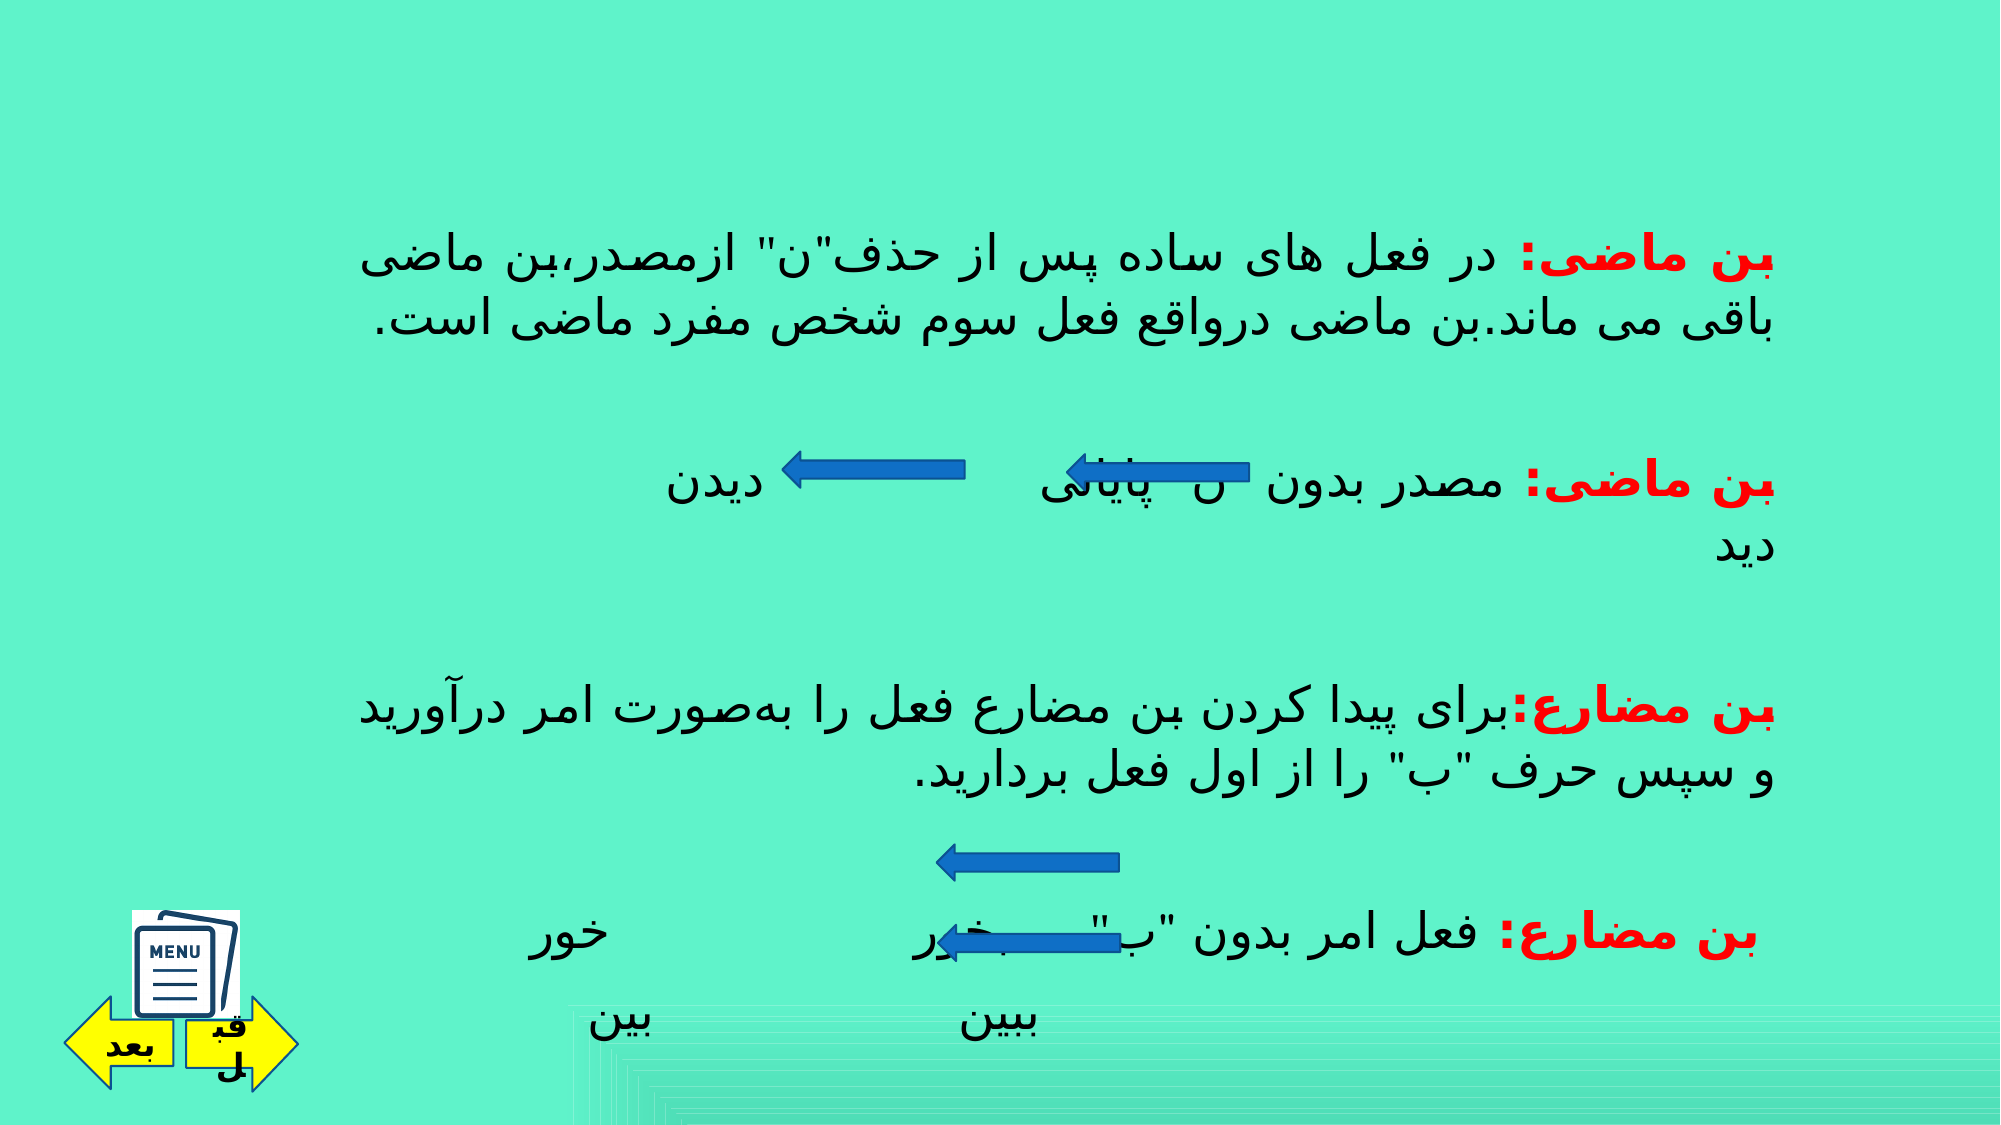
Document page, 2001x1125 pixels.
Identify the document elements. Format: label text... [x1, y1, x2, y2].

text_box [1066, 453, 1251, 492]
text_box قبل [185, 995, 299, 1093]
text_box [937, 923, 1122, 963]
picture [132, 910, 240, 1018]
text_box بعد [63, 995, 175, 1091]
text_box بن ماضی: در فعل های ساده پس از حذف"ن" ازمصدر،بن ماضی باقی می ماند.بن ماضی درواقع فعل سوم شخص مفرد ماضی است. بن ماضی: مصدر بدون "ن" پایانی دیدن دید بن مضارع:برای پیدا کردن بن مضارع فعل را به‌صورت امر درآورید و سپس حرف "ب" را از اول فعل بردارید. بن مضارع: فعل امر بدون "ب" بخور خور ببین بین [342, 208, 1792, 1047]
text_box [935, 843, 1120, 882]
text_box [781, 450, 966, 489]
